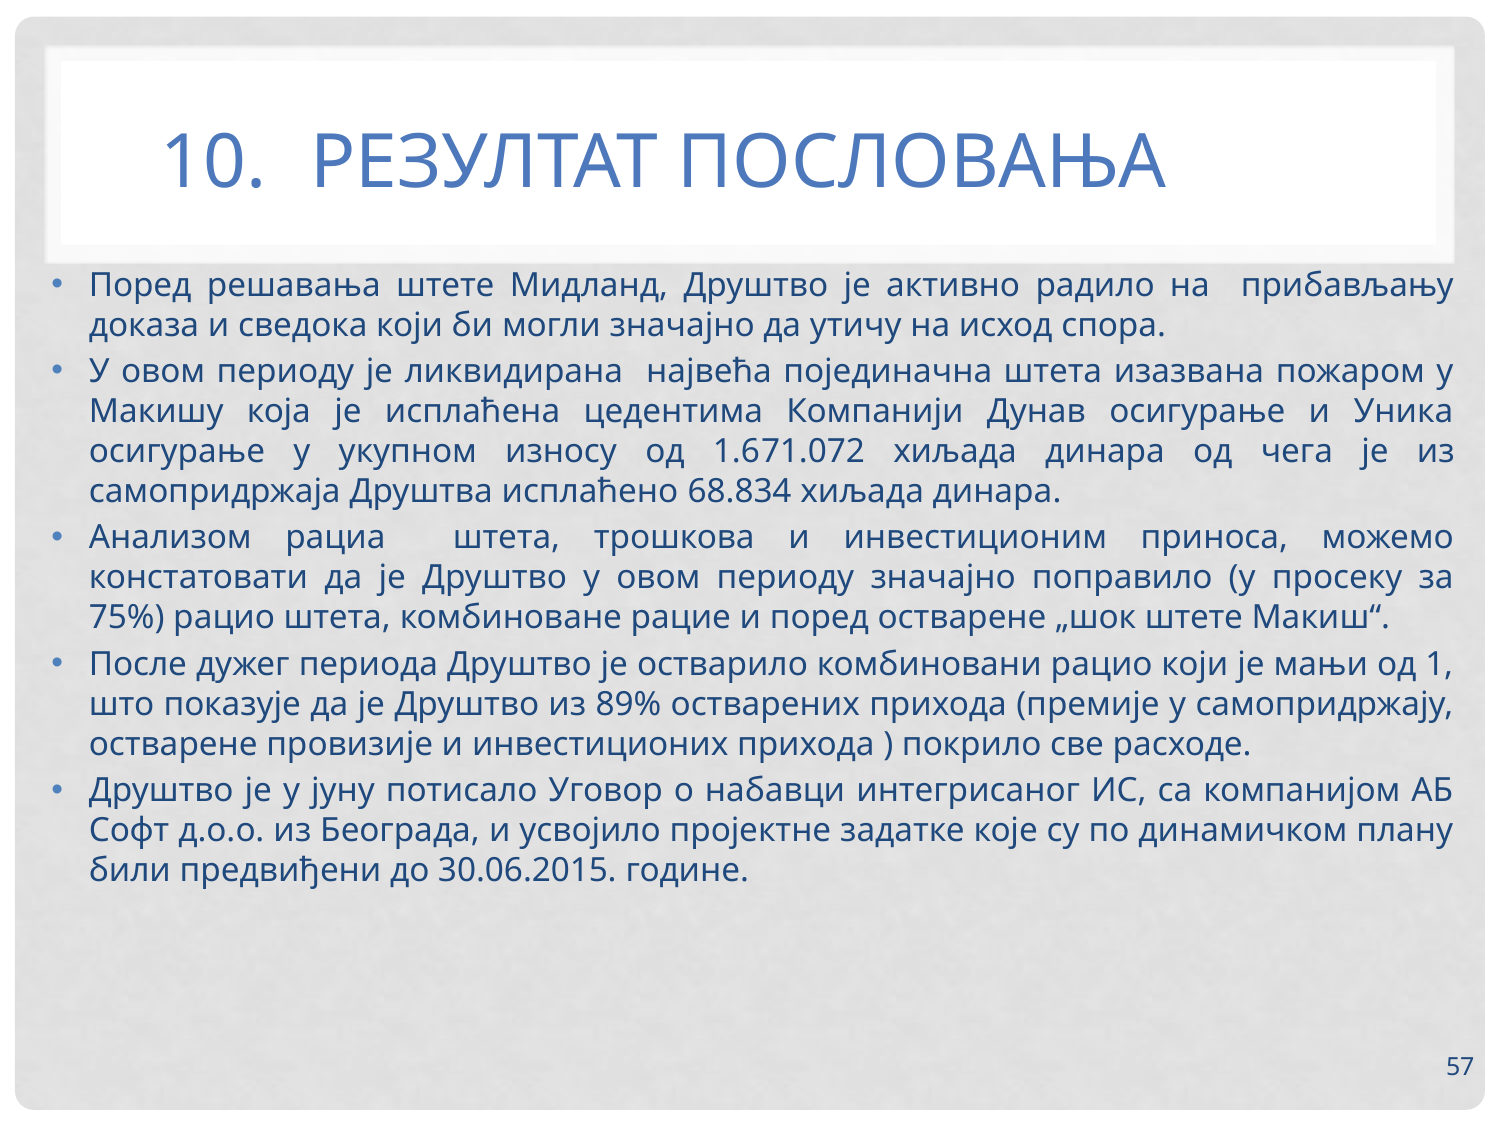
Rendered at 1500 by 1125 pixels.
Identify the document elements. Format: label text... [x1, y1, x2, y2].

title 10. РЕЗУЛТАТ ПОСЛОВАЊА [53, 54, 1294, 255]
slide_number 57 [1399, 1035, 1490, 1100]
list Поред решавања штете Мидланд, Друштво је активно радило на прибављању доказа и сведока који би могли значајно да утичу на исход спора. У овом периоду је ликвидирана највећа појединачна штета изазвана пожаром у Макишу која је исплаћена цедентима Компанији Дунав осигурање и Уника осигурање у укупном износу од 1.671.072 хиљада динара од чега је из самопридржаја Друштва исплаћено 68.834 хиљада динара. Анализом рациа штета, трошкова и инвестиционим приноса, можемо констатовати да је Друштво у овом периоду значајно поправило (у просеку за 75%) рацио штета, комбиноване рацие и поред остварене „шок штете Макиш“. После дужег периода Друштво је остварило комбиновани рацио који је мањи од 1, што показује да је Друштво из 89% остварених прихода (премије у самопридржају, остварене провизије и инвестиционих прихода ) покрило све расходе. Друштво је у јуну потисало Уговор о набавци интегрисаног ИС, са компанијом АБ Софт д.о.о. из Београда, и усвојило пројектне задатке које су по динамичком плану били предвиђени до 30.06.2015. године. [17, 255, 1471, 1047]
